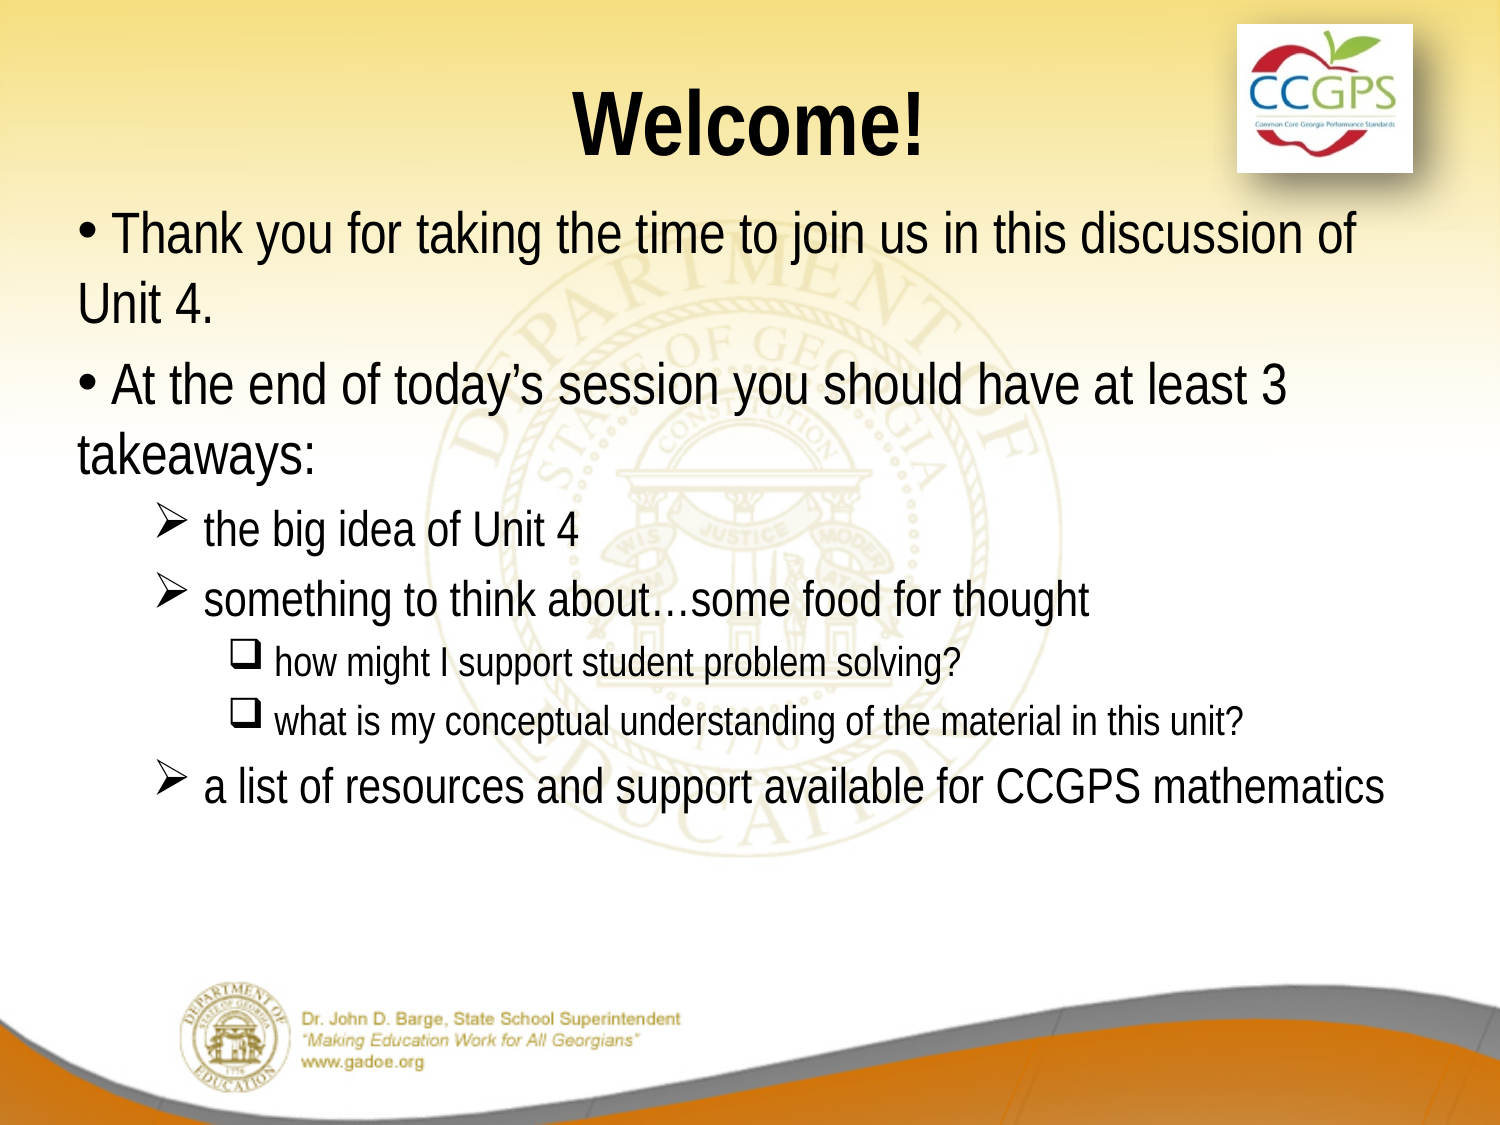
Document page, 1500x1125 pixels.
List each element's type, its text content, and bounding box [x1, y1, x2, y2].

picture [0, 0, 1500, 1125]
subtitle Thank you for taking the time to join us in this discussion of Unit 4. At the end of today’s session you should have at least 3 takeaways: the big idea of Unit 4 something to think about…some food for thought how might I support student problem solving? what is my conceptual understanding of the material in this unit? a list of resources and support available for CCGPS mathematics [62, 187, 1438, 976]
title Welcome! [112, 37, 1226, 187]
